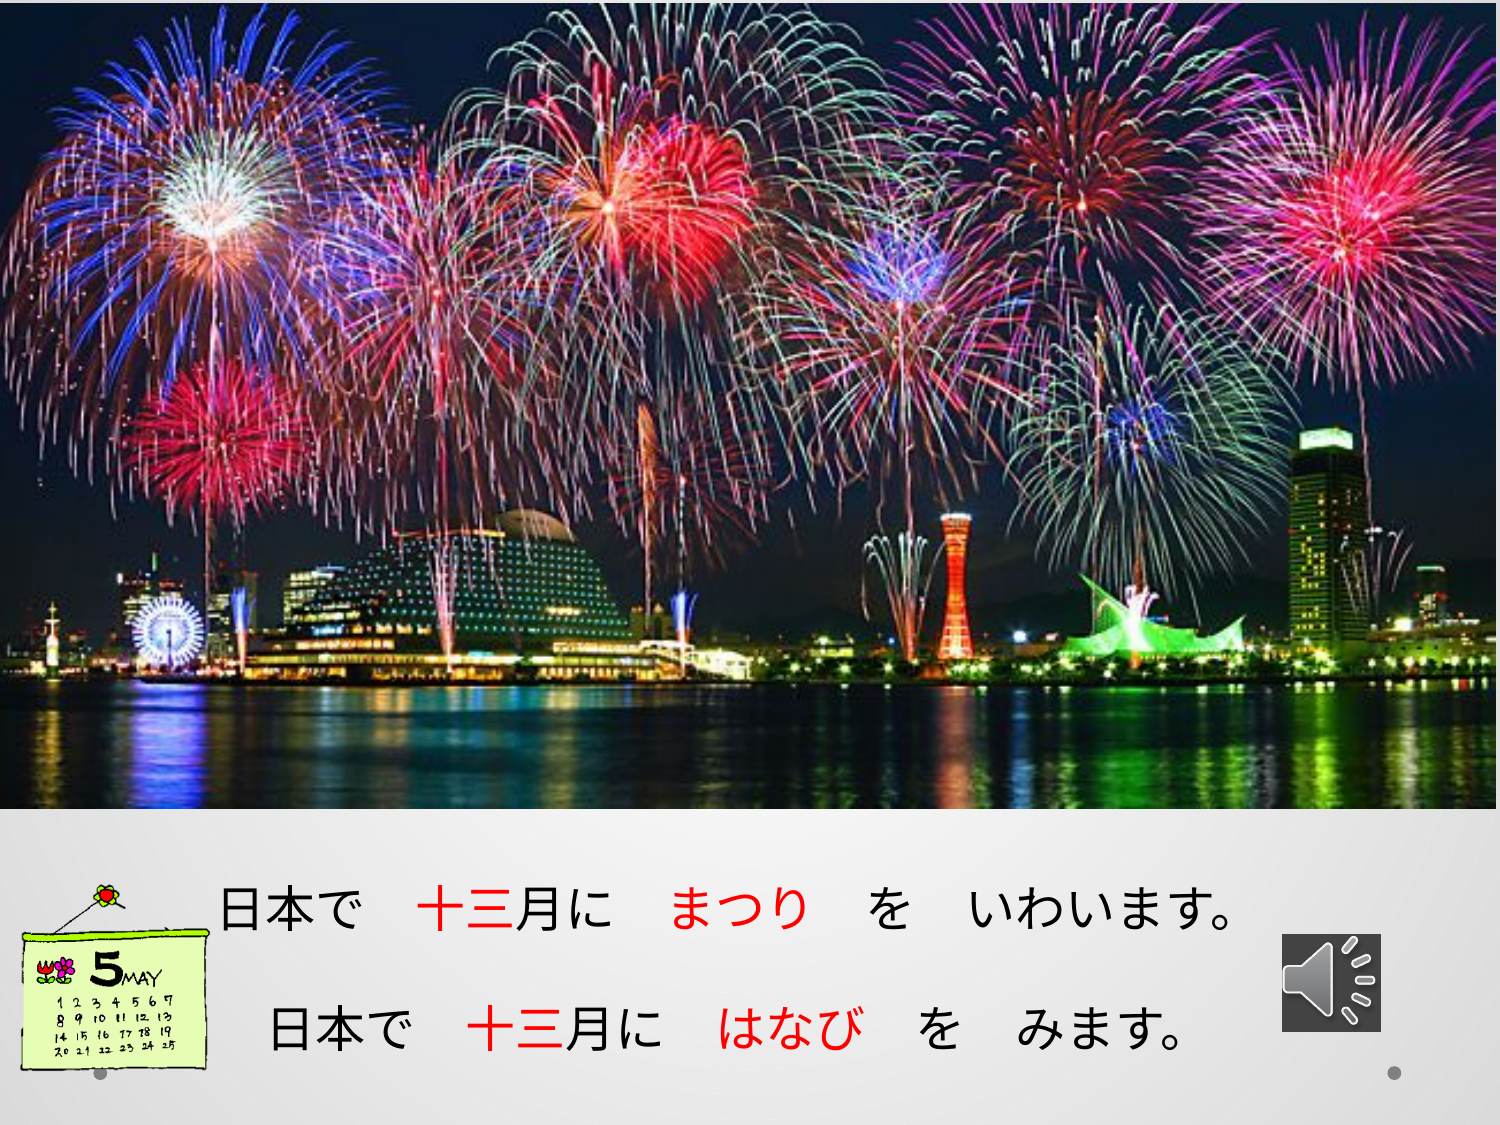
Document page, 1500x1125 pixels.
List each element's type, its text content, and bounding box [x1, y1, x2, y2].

picture [1281, 932, 1382, 1034]
picture [0, 2, 1496, 809]
text_box 日本で 十三月に まつり を いわいます。 日本で 十三月に はなび を みます。 [41, 869, 1436, 1125]
picture [0, 869, 224, 1098]
